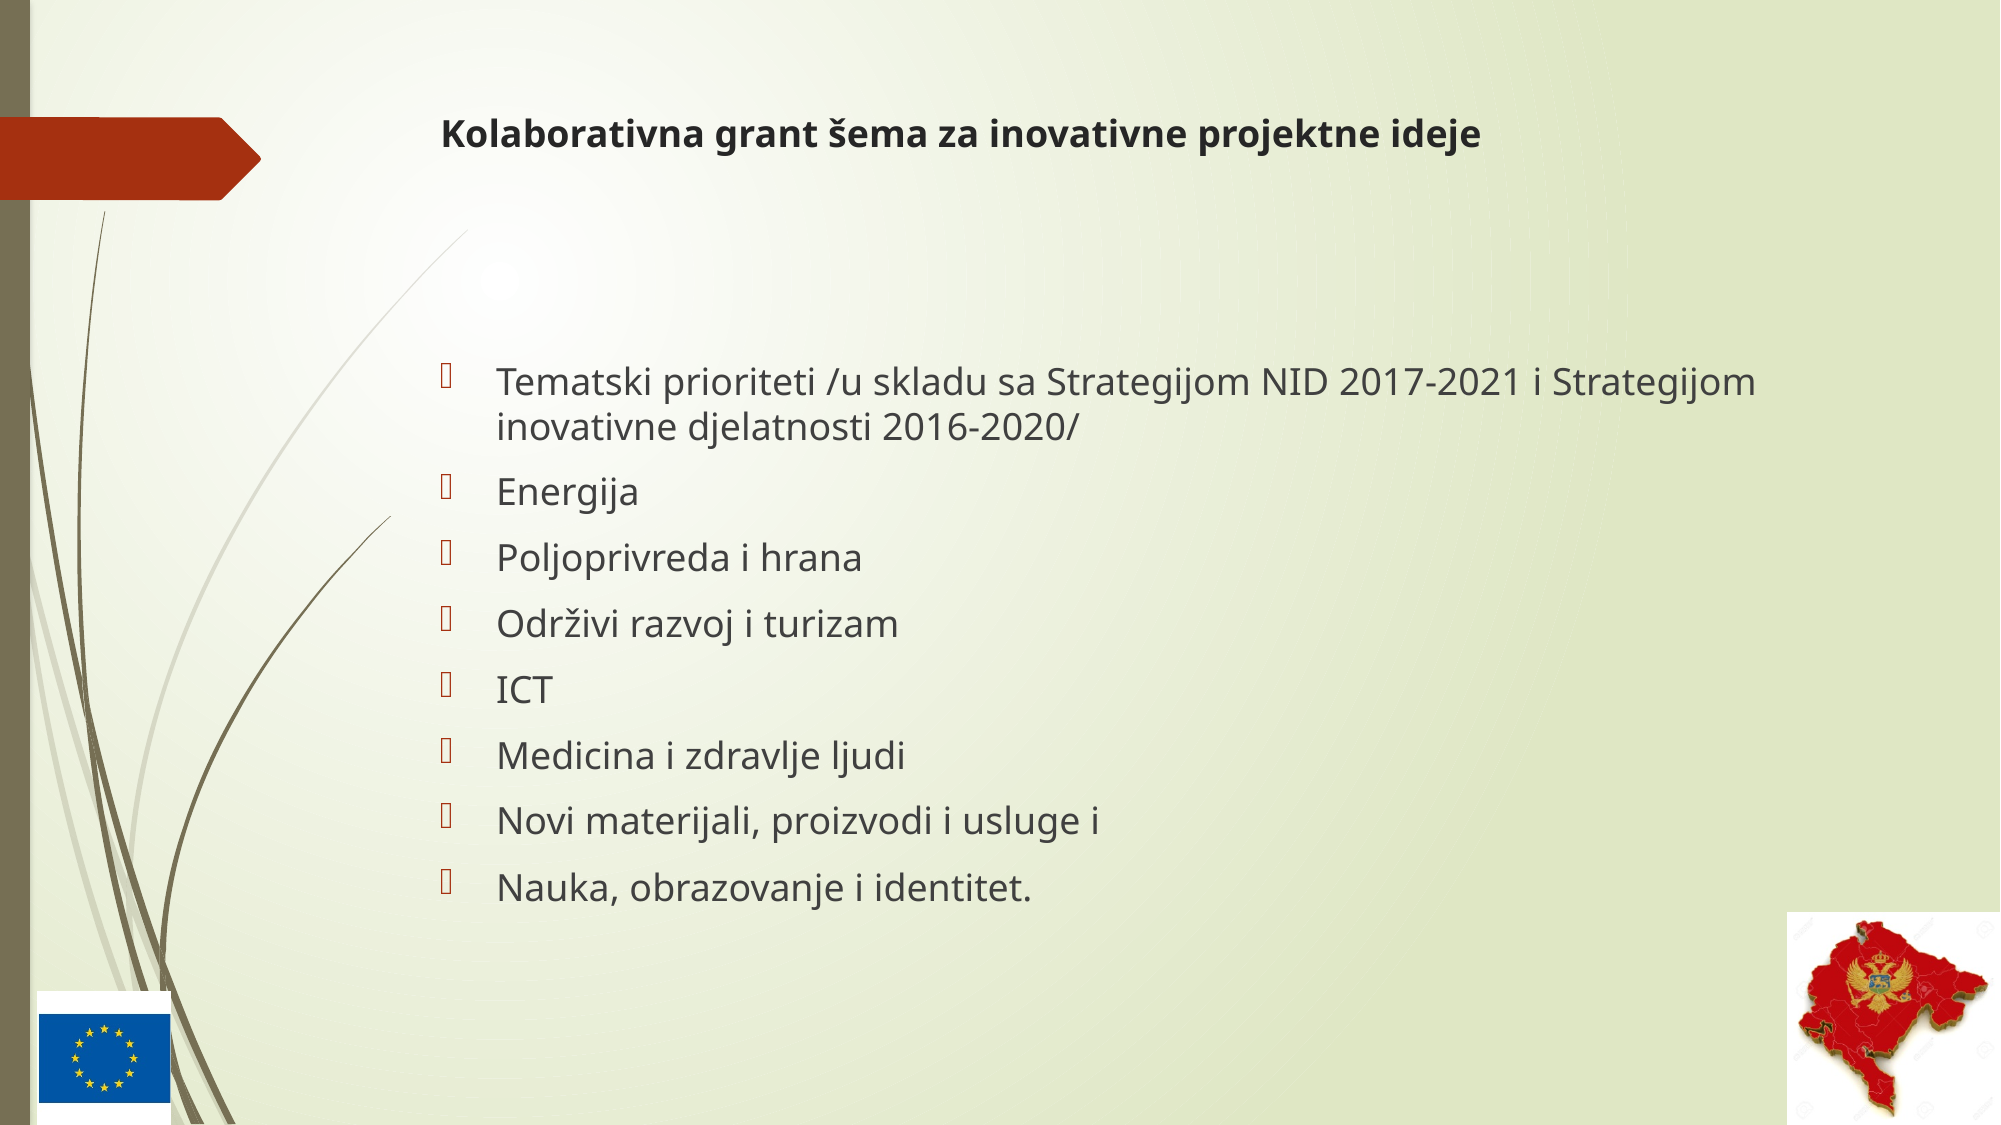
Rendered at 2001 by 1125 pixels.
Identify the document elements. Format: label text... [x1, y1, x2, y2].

title Kolaborativna grant šema za inovativne projektne ideje [425, 102, 1888, 313]
picture [37, 991, 172, 1125]
list Tematski prioriteti /u skladu sa Strategijom NID 2017-2021 i Strategijom inovativne djelatnosti 2016-2020/ Energija Poljoprivreda i hrana Održivi razvoj i turizam ICT Medicina i zdravlje ljudi Novi materijali, proizvodi i usluge i Nauka, obrazovanje i identitet. [424, 350, 1888, 970]
picture [1787, 912, 2000, 1125]
